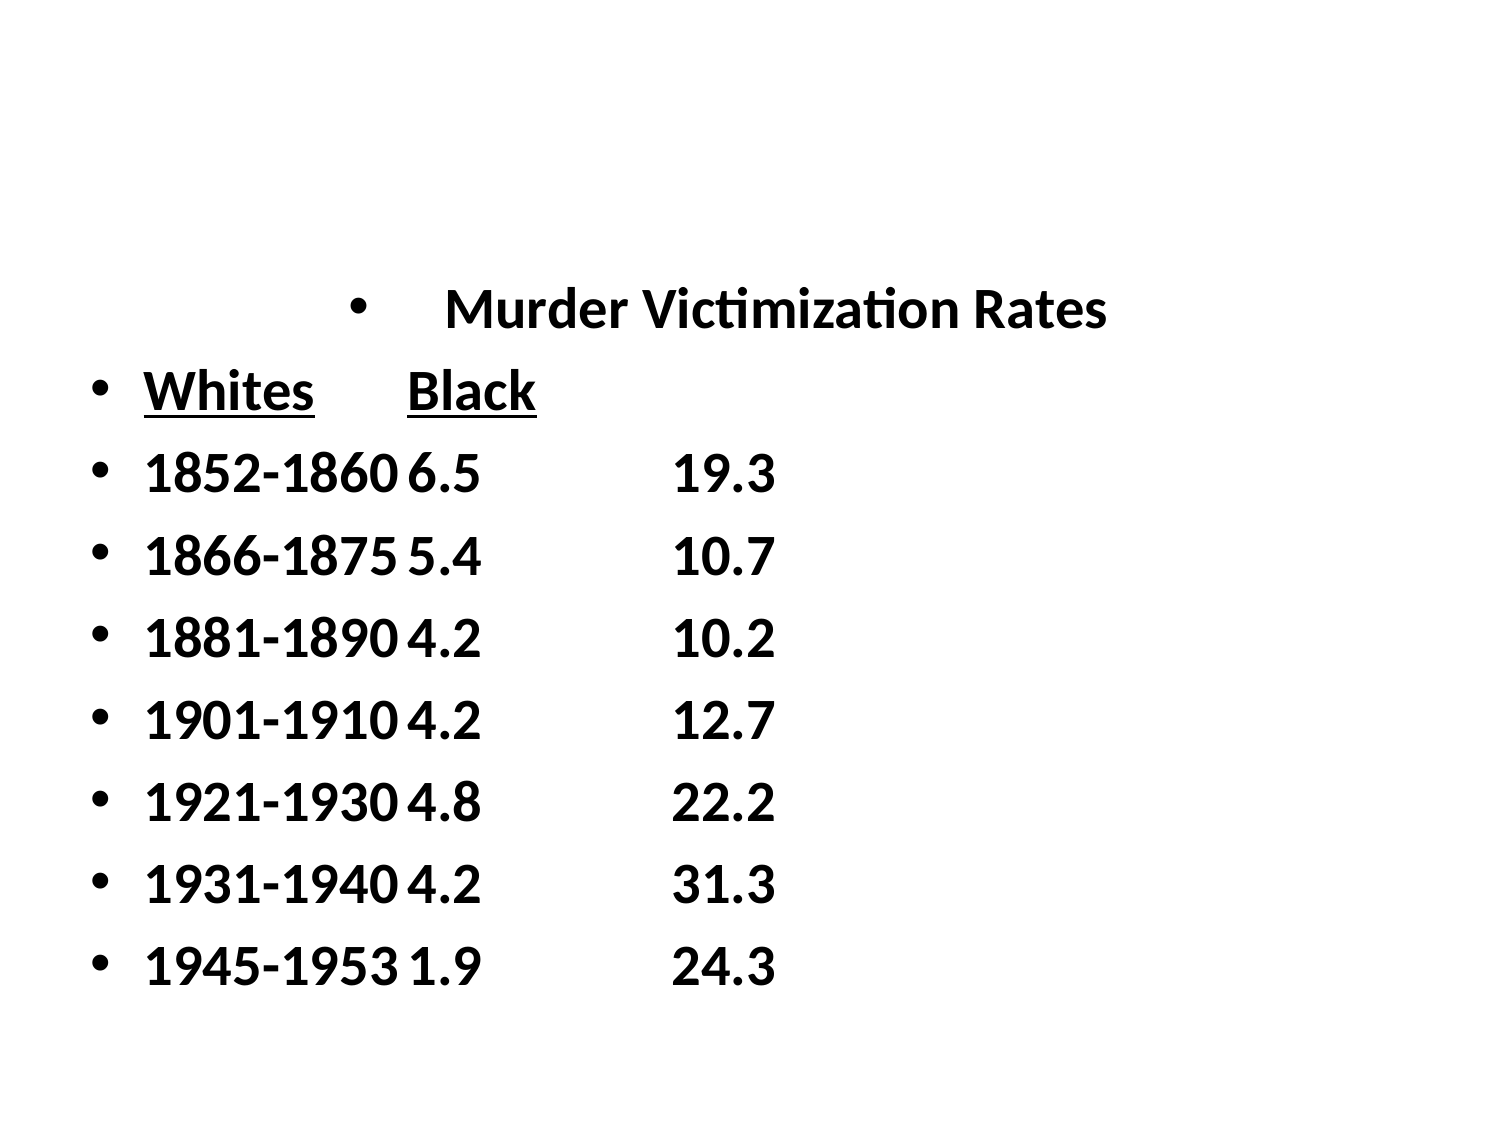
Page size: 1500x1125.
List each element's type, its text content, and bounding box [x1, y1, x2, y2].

list Murder Victimization Rates Whites Black 1852-1860 6.5 19.3 1866-1875 5.4 10.7 1881-1890 4.2 10.2 1901-1910 4.2 12.7 1921-1930 4.8 22.2 1931-1940 4.2 31.3 1945-1953 1.9 24.3 [75, 262, 1425, 1005]
